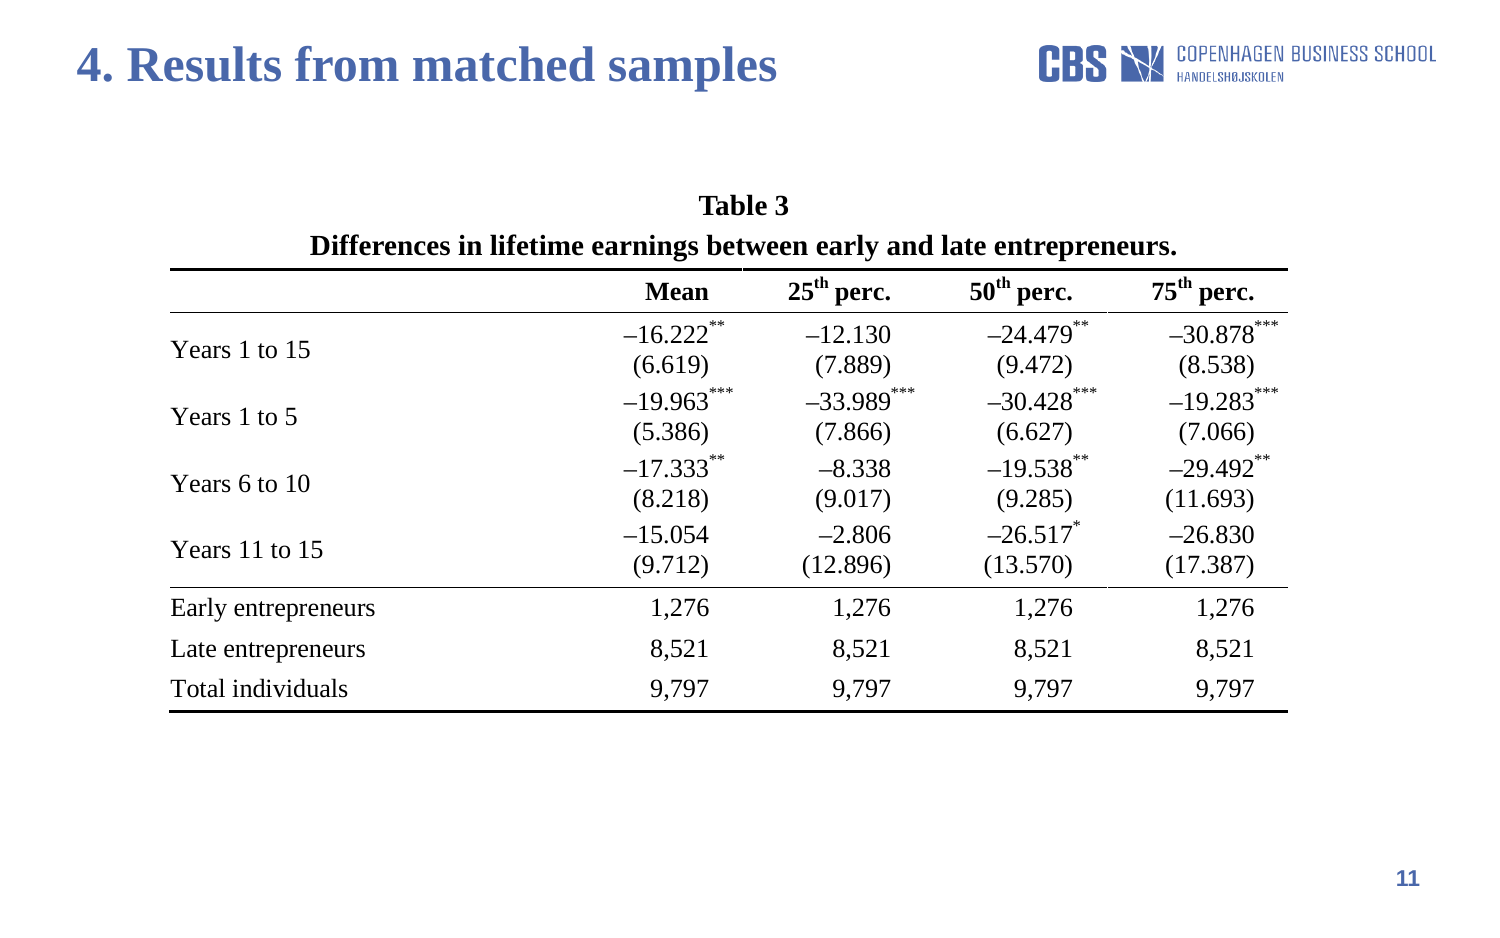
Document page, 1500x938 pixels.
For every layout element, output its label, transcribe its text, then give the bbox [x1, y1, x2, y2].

text_box 4. Results from matched samples [76, 31, 1412, 103]
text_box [168, 267, 1494, 774]
text_box Table 3 Differences in lifetime earnings between early and late entrepreneurs. [76, 173, 1412, 269]
picture [1412, 45, 1436, 82]
